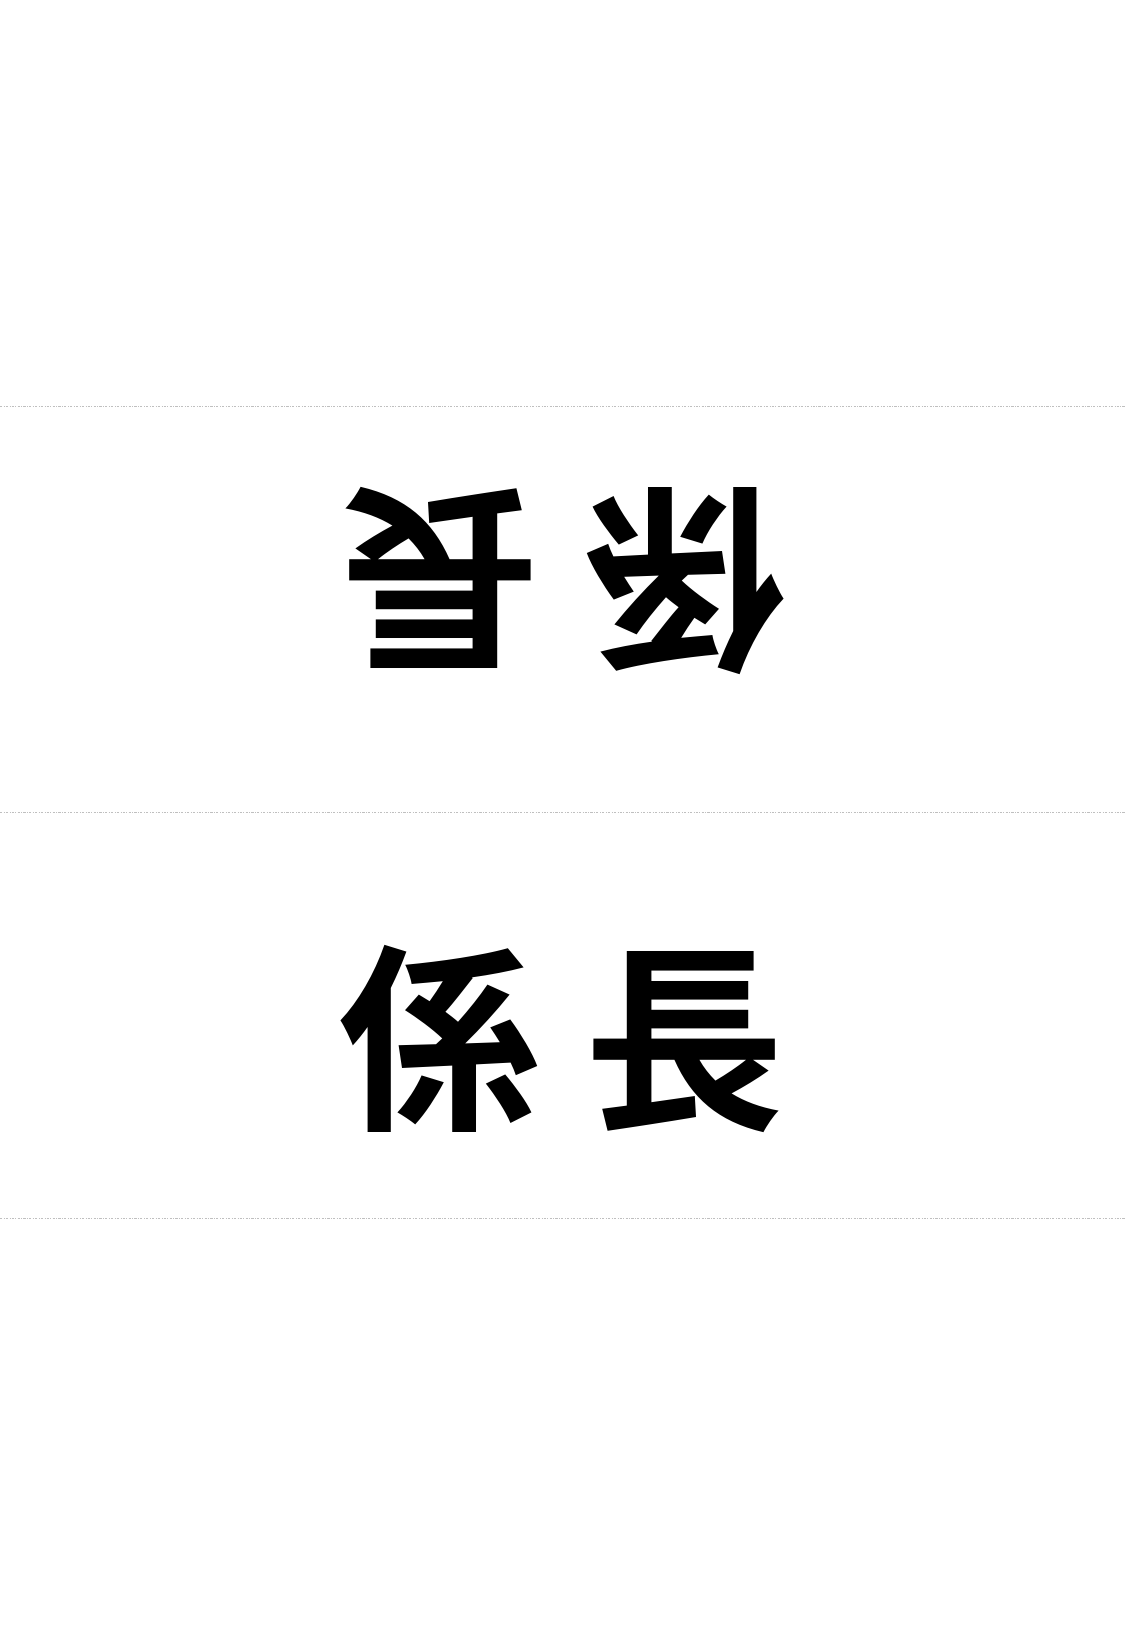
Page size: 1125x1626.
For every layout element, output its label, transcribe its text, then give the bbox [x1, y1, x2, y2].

text_box 係 長 [324, 907, 801, 1162]
text_box 係 長 [325, 457, 801, 713]
